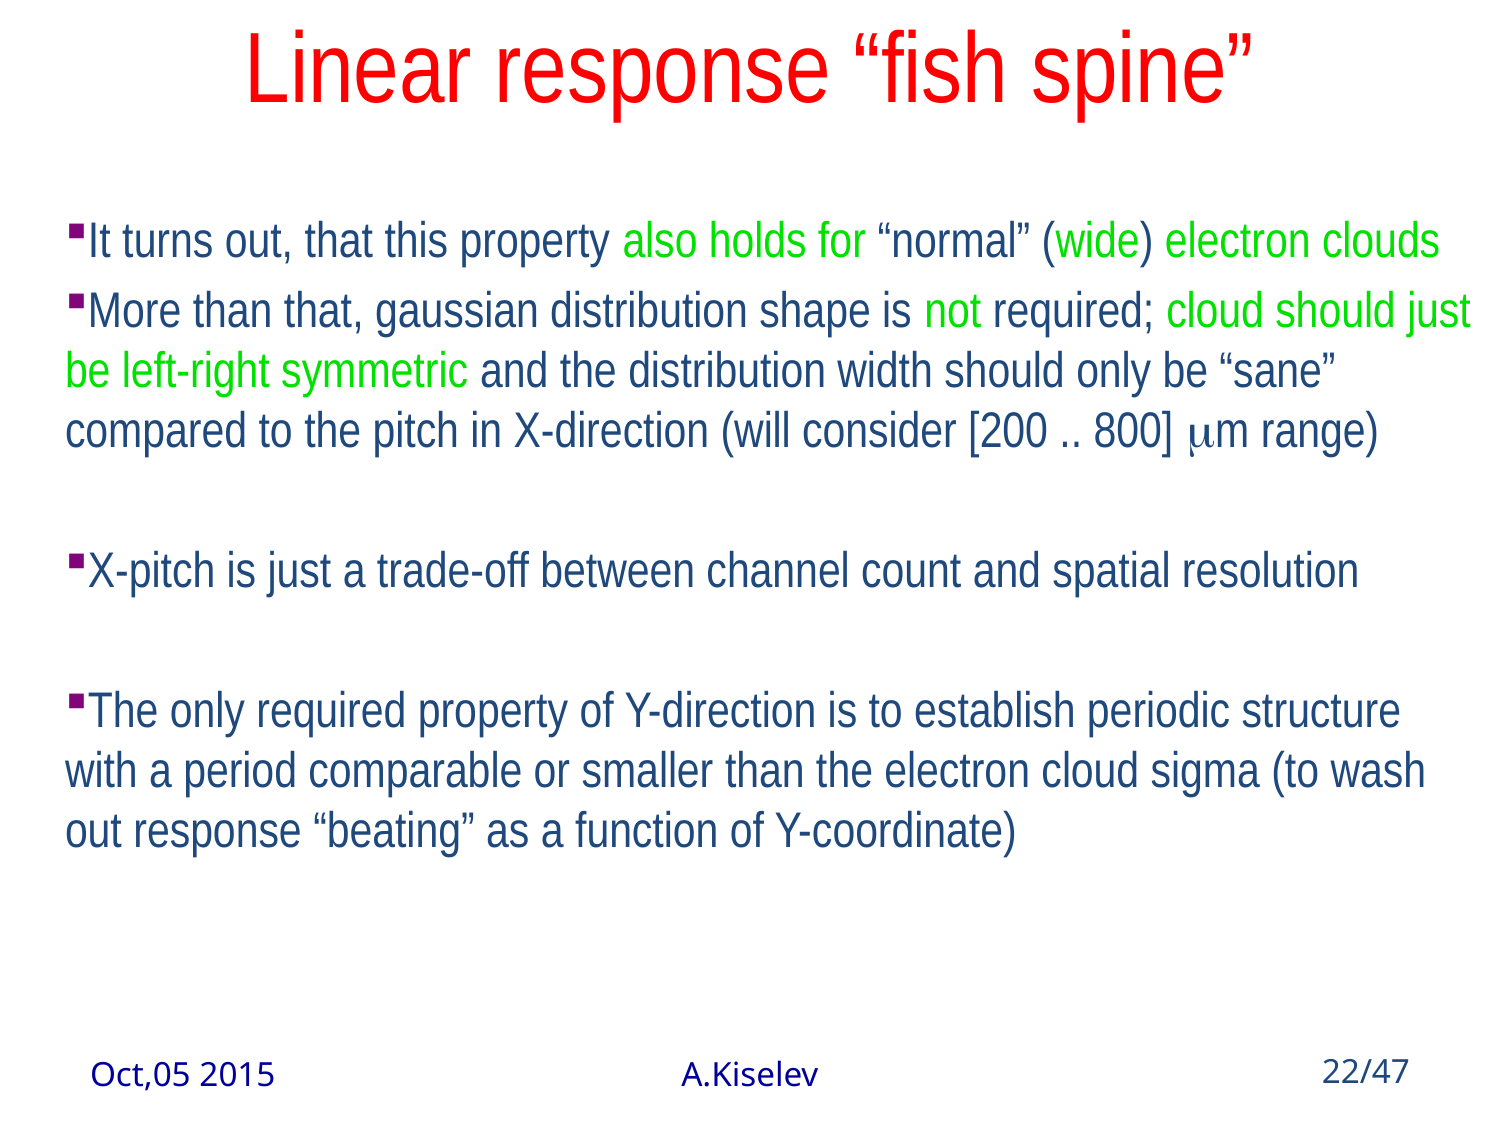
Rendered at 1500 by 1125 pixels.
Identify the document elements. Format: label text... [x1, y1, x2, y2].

footer A.Kiselev [512, 1042, 988, 1103]
text_box Linear response “fish spine” [0, 0, 1500, 125]
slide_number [75, 1042, 425, 1103]
slide_number 22/47 [1074, 1042, 1425, 1103]
text_box It turns out, that this property also holds for “normal” (wide) electron clouds More than that, gaussian distribution shape is not required; cloud should just be left-right symmetric and the distribution width should only be “sane” compared to the pitch in X-direction (will consider [200 .. 800] mm range) X-pitch is just a trade-off between channel count and spatial resolution The only required property of Y-direction is to establish periodic structure with a period comparable or smaller than the electron cloud sigma (to wash out response “beating” as a function of Y-coordinate) [50, 200, 1500, 925]
